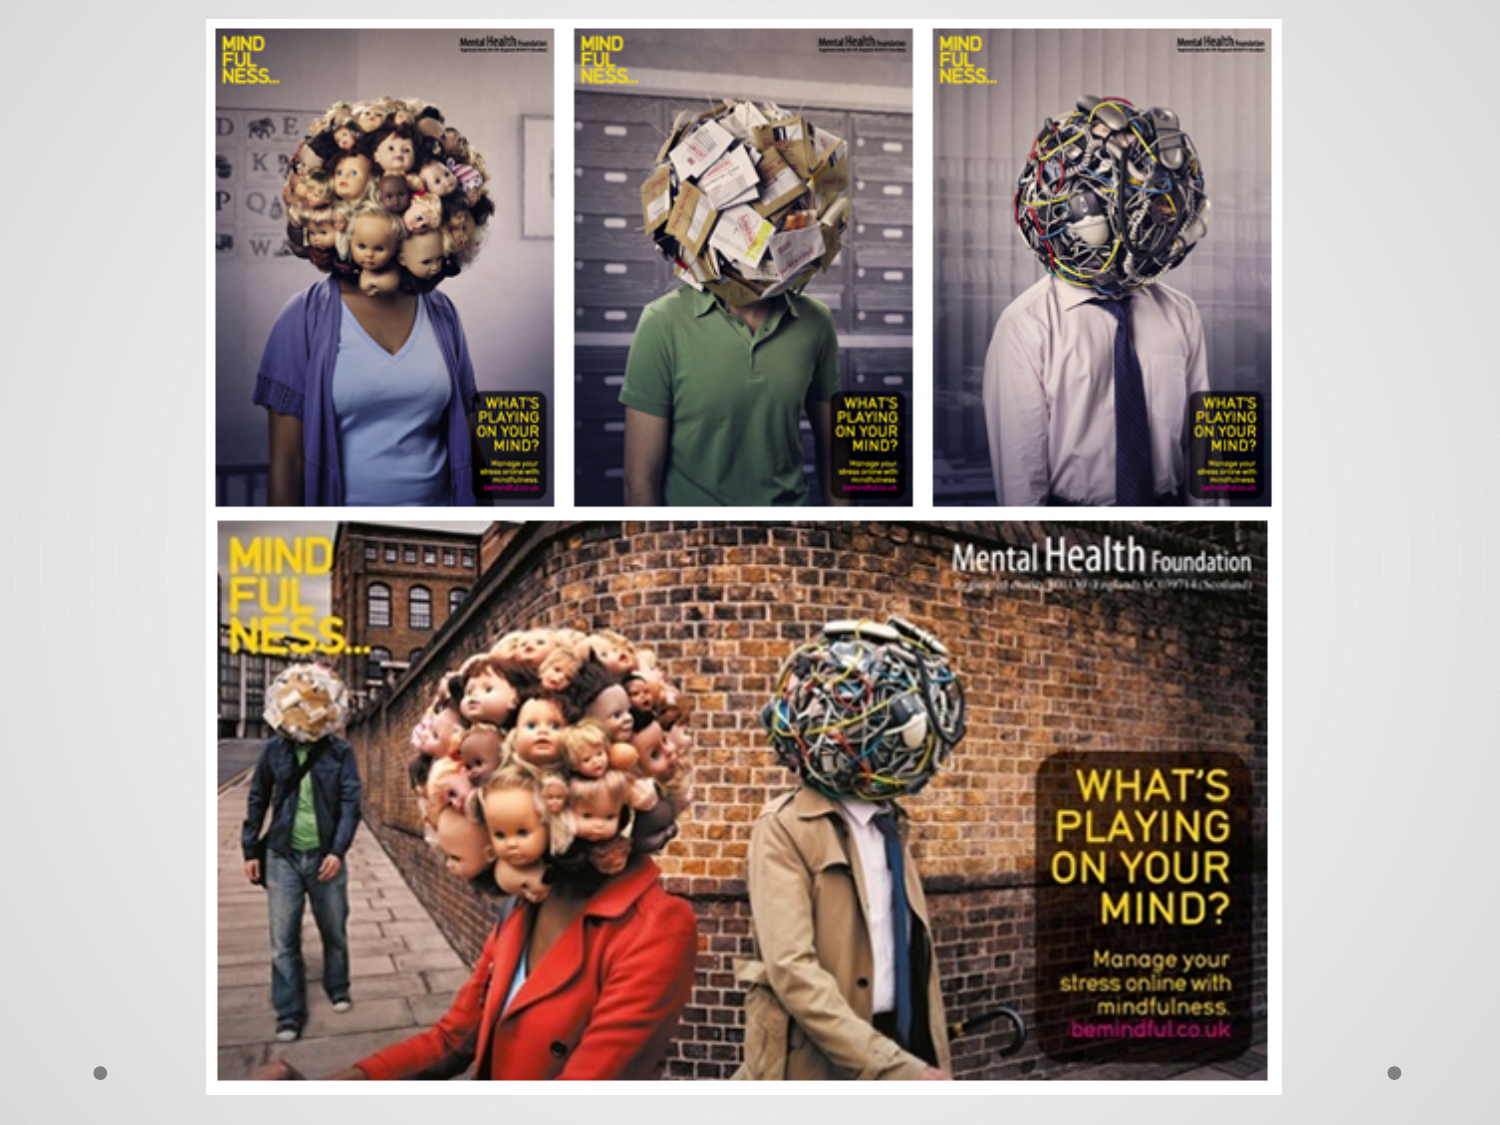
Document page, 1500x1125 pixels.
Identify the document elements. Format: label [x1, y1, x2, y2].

list [206, 18, 1283, 1095]
